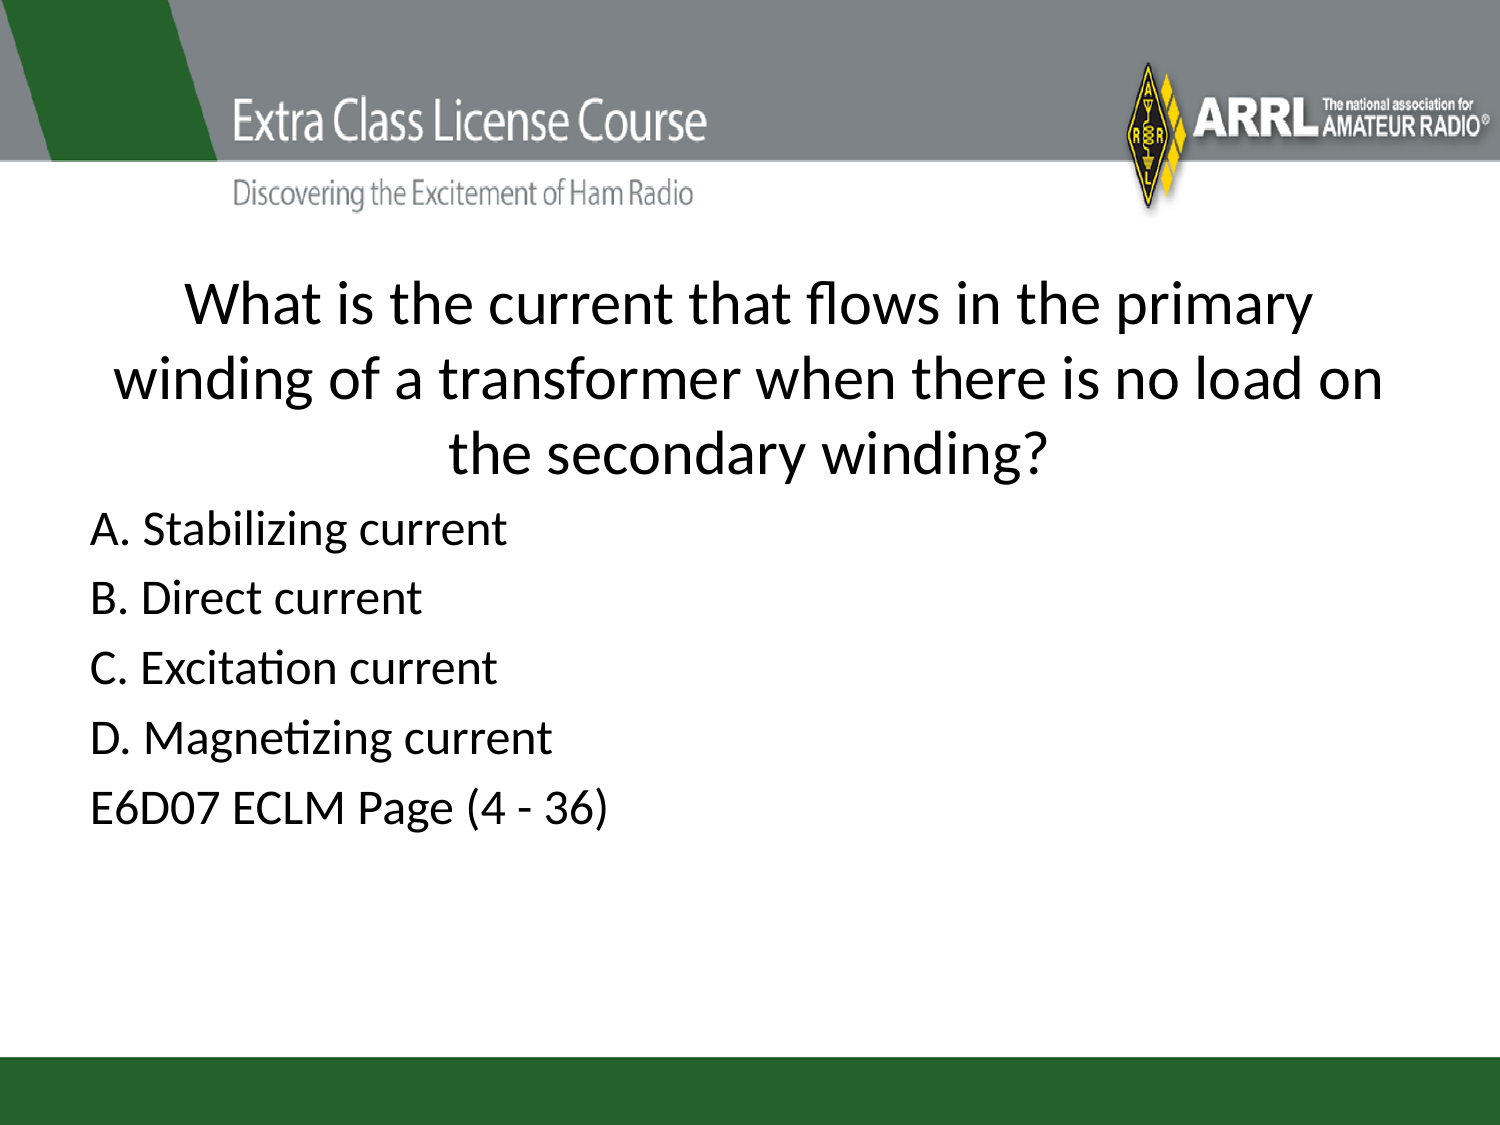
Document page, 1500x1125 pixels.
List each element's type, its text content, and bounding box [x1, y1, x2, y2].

title What is the current that flows in the primary winding of a transformer when there is no load on the secondary winding? [75, 254, 1425, 435]
picture [0, 0, 1500, 1125]
list A. Stabilizing current B. Direct current C. Excitation current D. Magnetizing current E6D07 ECLM Page (4 - 36) [75, 487, 1425, 1005]
